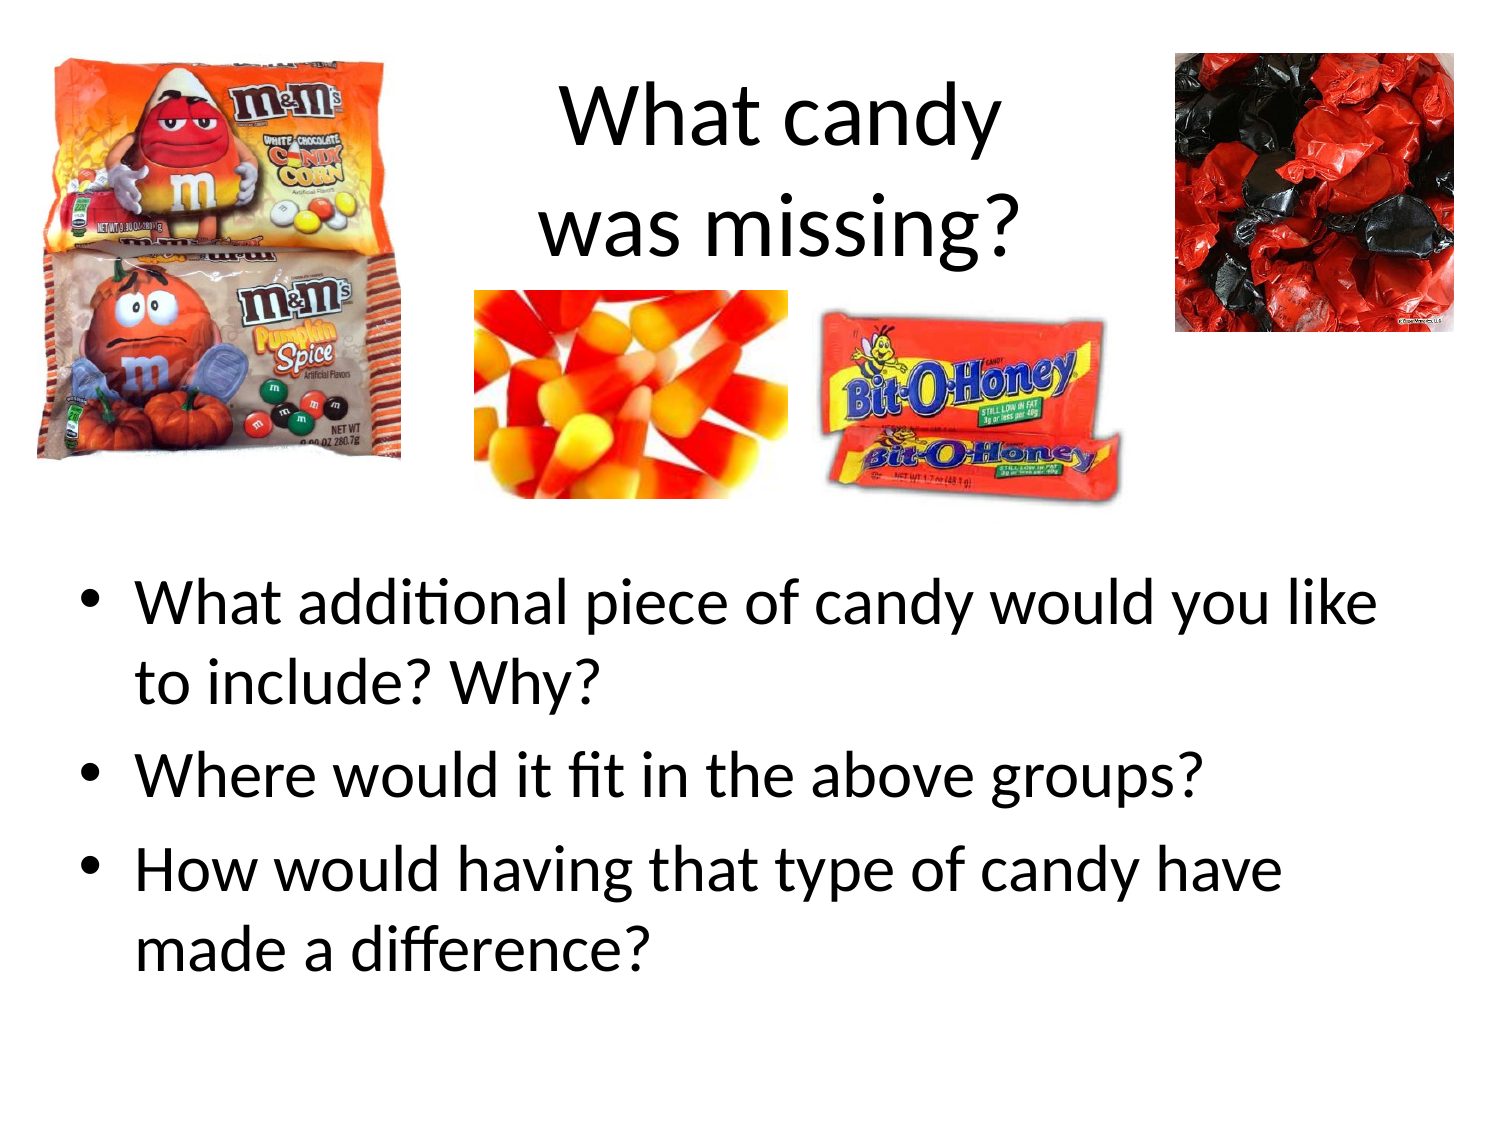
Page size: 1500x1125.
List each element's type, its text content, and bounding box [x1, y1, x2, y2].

picture [37, 54, 401, 463]
picture [812, 286, 1130, 525]
title What candy was missing? [474, 12, 1088, 316]
picture [1174, 53, 1454, 332]
list What additional piece of candy would you like to include? Why? Where would it fit in the above groups? How would having that type of candy have made a difference? [63, 549, 1425, 1063]
picture [474, 290, 788, 499]
